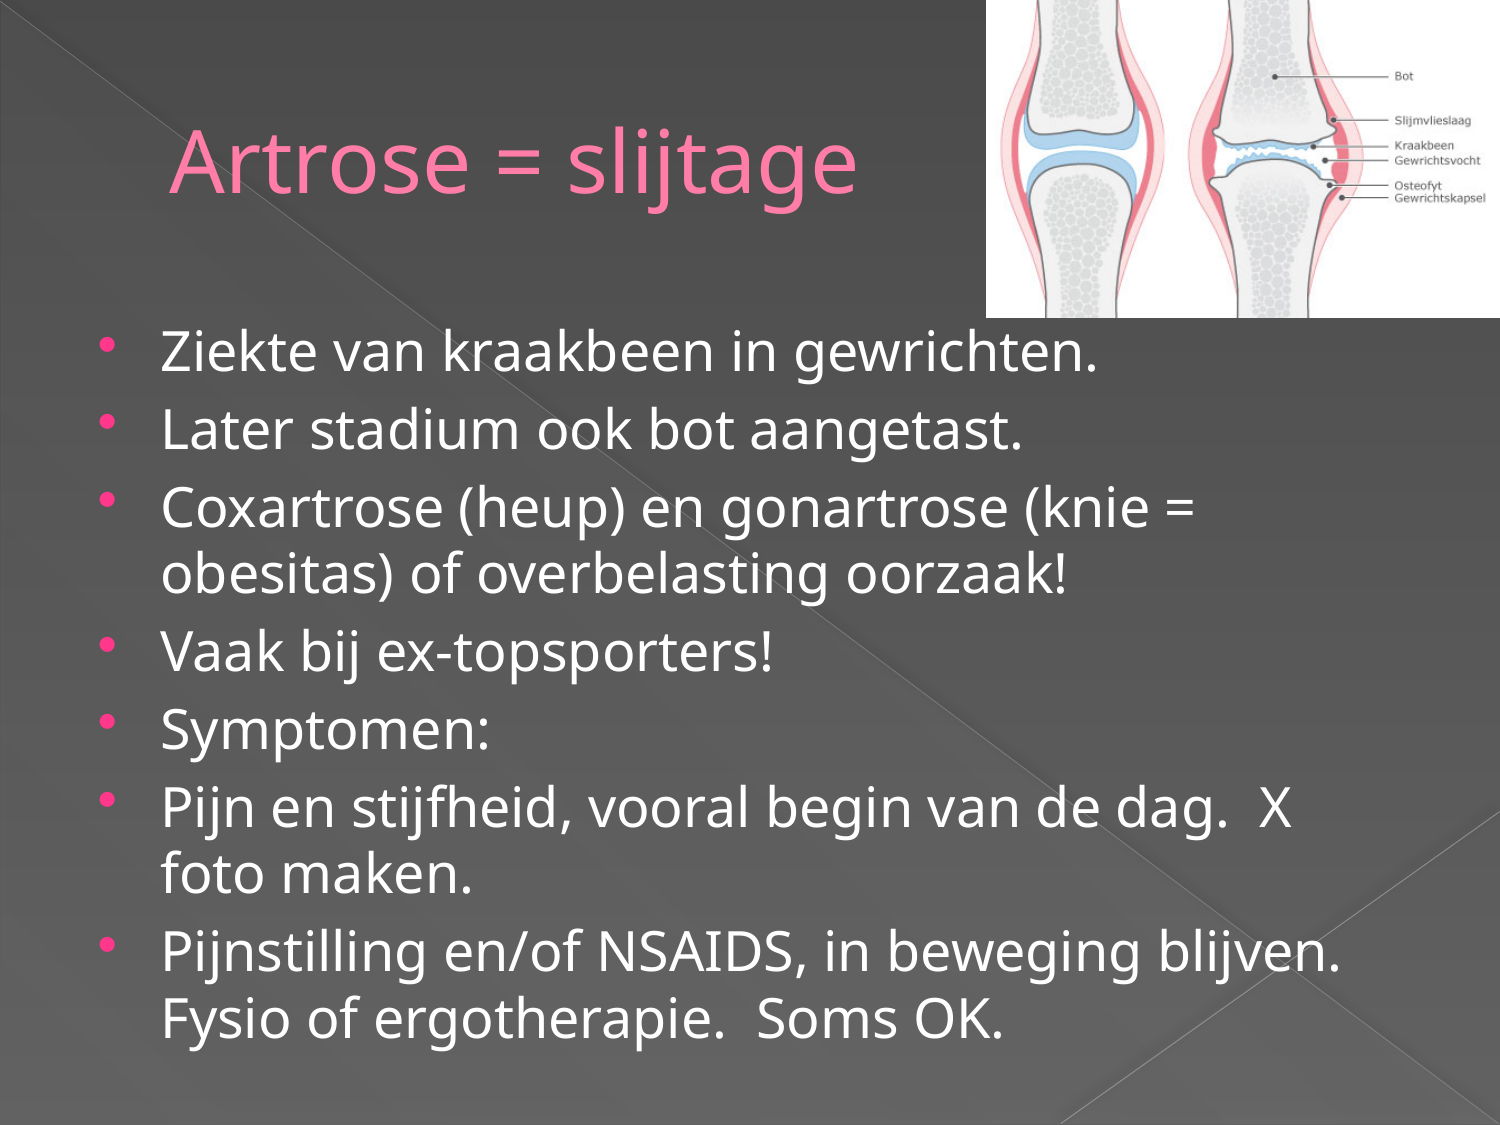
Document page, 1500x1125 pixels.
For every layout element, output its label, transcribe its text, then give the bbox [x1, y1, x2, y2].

title Artrose = slijtage [75, 43, 976, 274]
list Ziekte van kraakbeen in gewrichten. Later stadium ook bot aangetast. Coxartrose (heup) en gonartrose (knie = obesitas) of overbelasting oorzaak! Vaak bij ex-topsporters! Symptomen: Pijn en stijfheid, vooral begin van de dag. X foto maken. Pijnstilling en/of NSAIDS, in beweging blijven. Fysio of ergotherapie. Soms OK. [75, 308, 1425, 1059]
picture [986, 0, 1500, 318]
